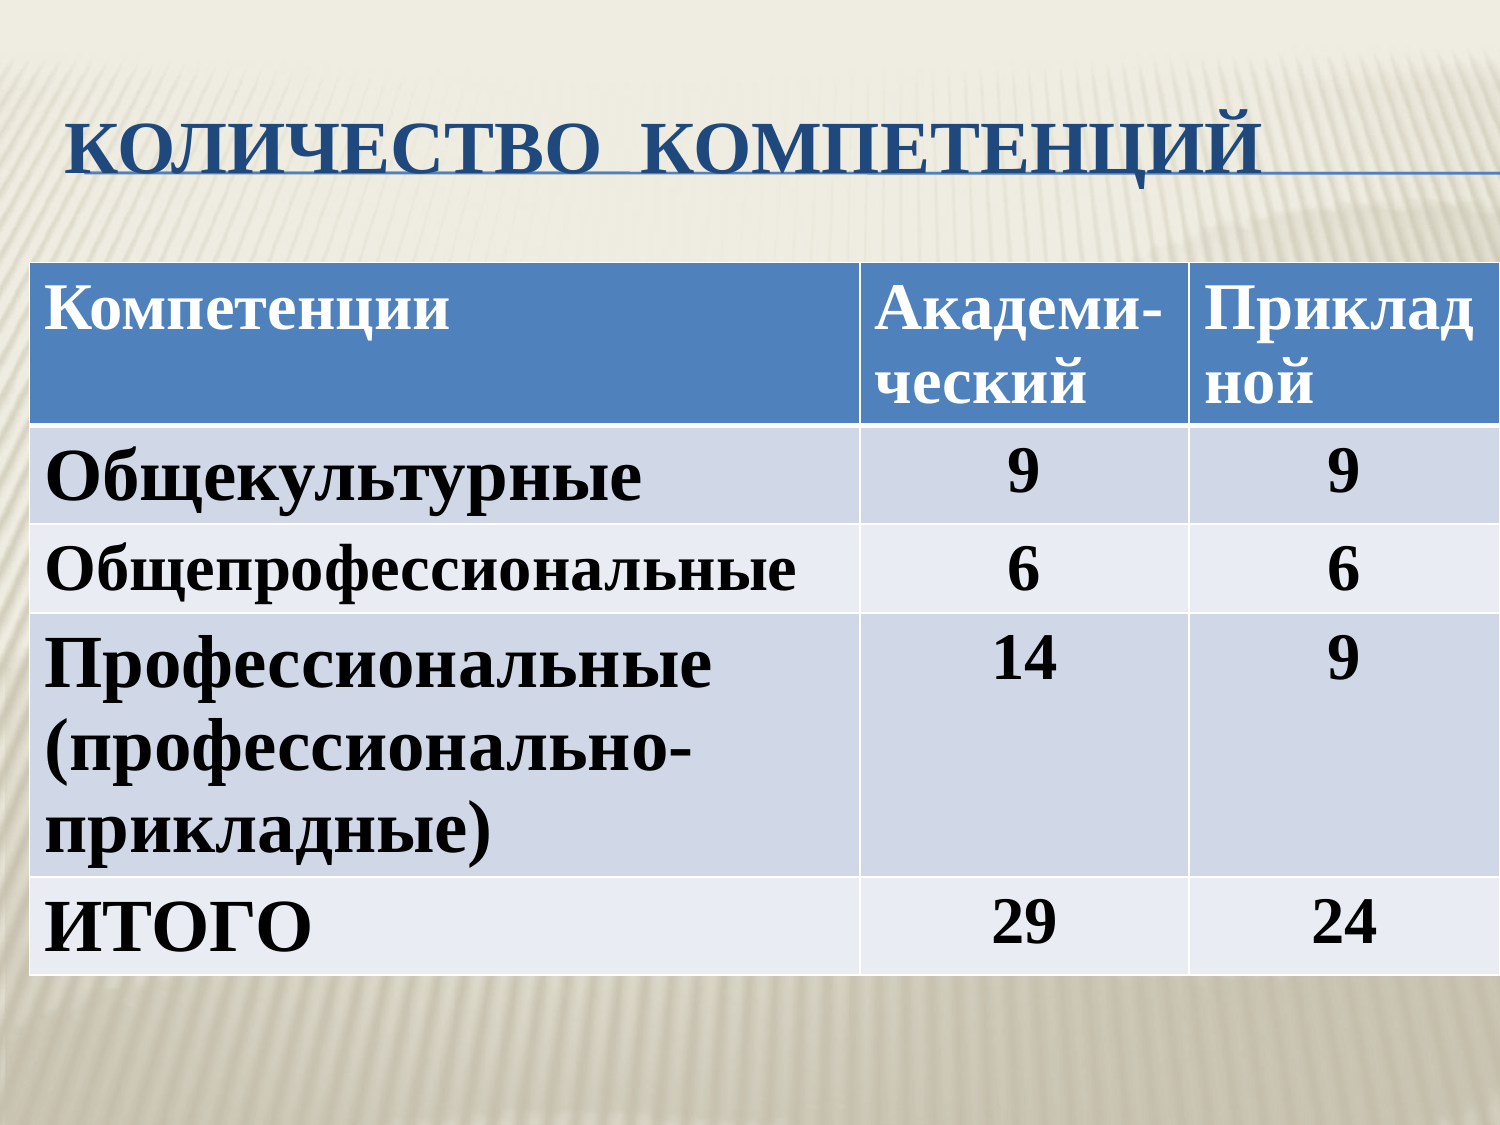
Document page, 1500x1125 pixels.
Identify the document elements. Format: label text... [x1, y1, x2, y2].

table_cell 6 [1190, 525, 1499, 612]
table_header Прикладной [1190, 263, 1499, 423]
table_cell 24 [1190, 878, 1499, 974]
table_cell 14 [861, 614, 1188, 876]
table_cell Общепрофессиональные [30, 525, 859, 612]
table_cell Общекультурные [30, 428, 859, 523]
table_cell 9 [861, 428, 1188, 523]
table_cell ИТОГО [30, 878, 859, 974]
table_cell 6 [861, 525, 1188, 612]
table_cell Профессиональные (профессионально-прикладные) [30, 614, 859, 876]
table_header Компетенции [30, 263, 859, 423]
table_cell 9 [1190, 614, 1499, 876]
table_cell 9 [1190, 428, 1499, 523]
table_cell 29 [861, 878, 1188, 974]
table_header Академи-ческий [861, 263, 1188, 423]
title Количество компетенций [50, 75, 1475, 213]
